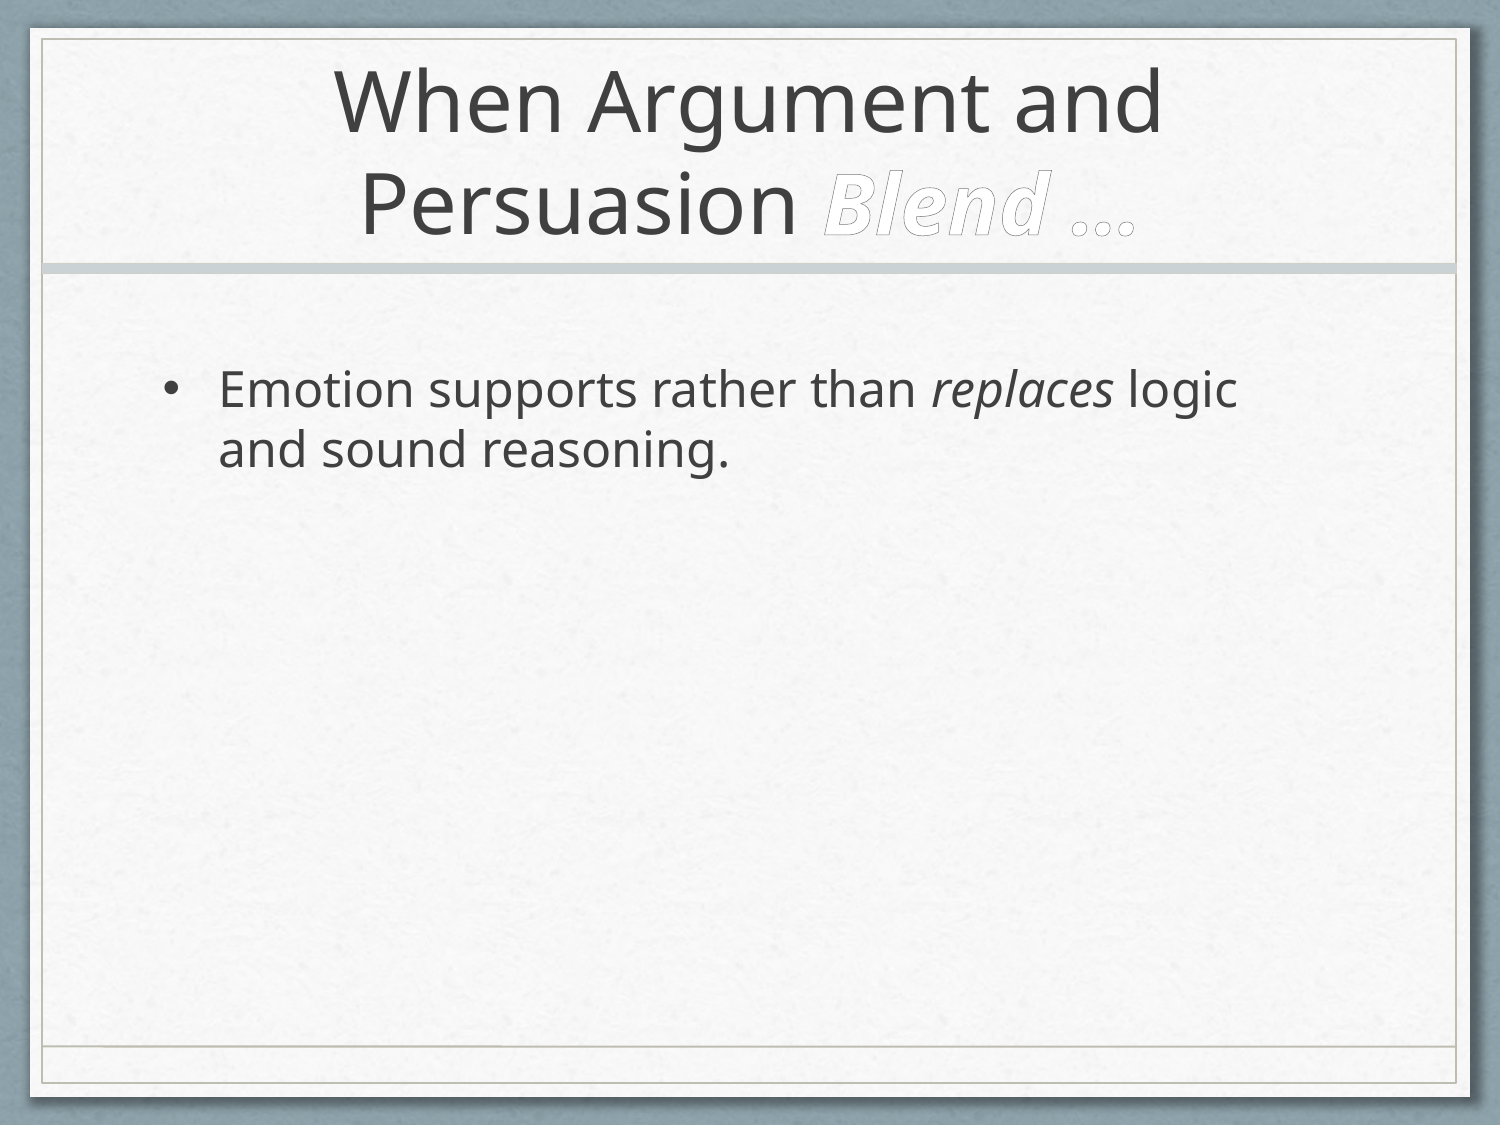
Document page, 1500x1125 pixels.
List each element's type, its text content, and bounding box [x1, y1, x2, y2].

picture [30, 28, 1470, 1097]
list Emotion supports rather than replaces logic and sound reasoning. [147, 350, 1353, 995]
title When Argument and Persuasion Blend … [147, 40, 1353, 260]
